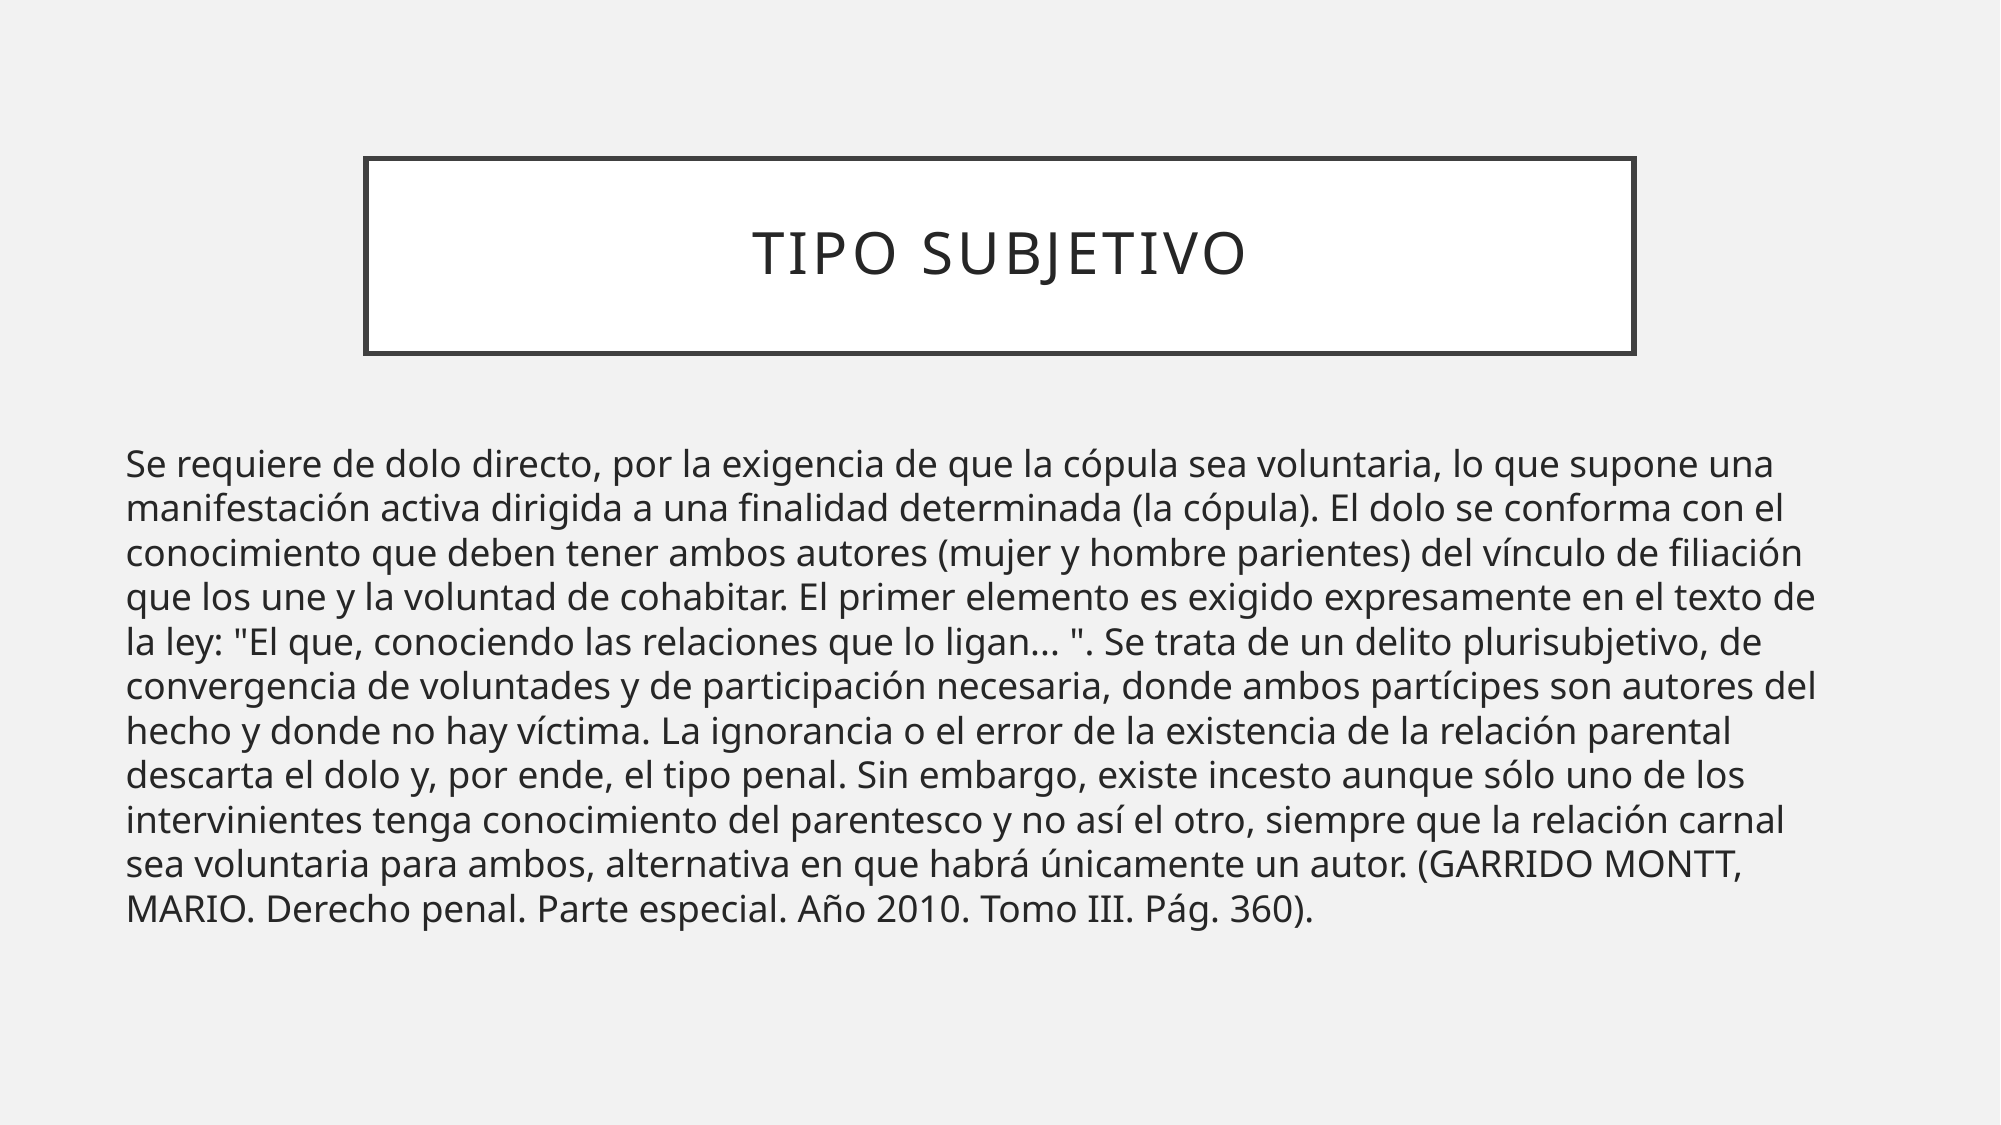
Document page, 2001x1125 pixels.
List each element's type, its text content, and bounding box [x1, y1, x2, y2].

list Se requiere de dolo directo, por la exigencia de que la cópula sea voluntaria, lo que supone una manifestación activa dirigida a una finalidad determinada (la cópula). El dolo se conforma con el conocimiento que deben tener ambos autores (mujer y hombre parientes) del vínculo de filiación que los une y la voluntad de cohabitar. El primer elemento es exigido expresamente en el texto de la ley: "El que, conociendo las relaciones que lo ligan... ". Se trata de un delito plurisubjetivo, de convergencia de voluntades y de participación necesaria, donde ambos partícipes son autores del hecho y donde no hay víctima. La ignorancia o el error de la existencia de la relación parental descarta el dolo y, por ende, el tipo penal. Sin embargo, existe incesto aunque sólo uno de los intervinientes tenga conocimiento del parentesco y no así el otro, siempre que la relación carnal sea voluntaria para ambos, alternativa en que habrá únicamente un autor. (GARRIDO MONTT, MARIO. Derecho penal. Parte especial. Año 2010. Tomo III. Pág. 360). [110, 432, 1861, 942]
title Tipo subjetivo [363, 156, 1637, 356]
